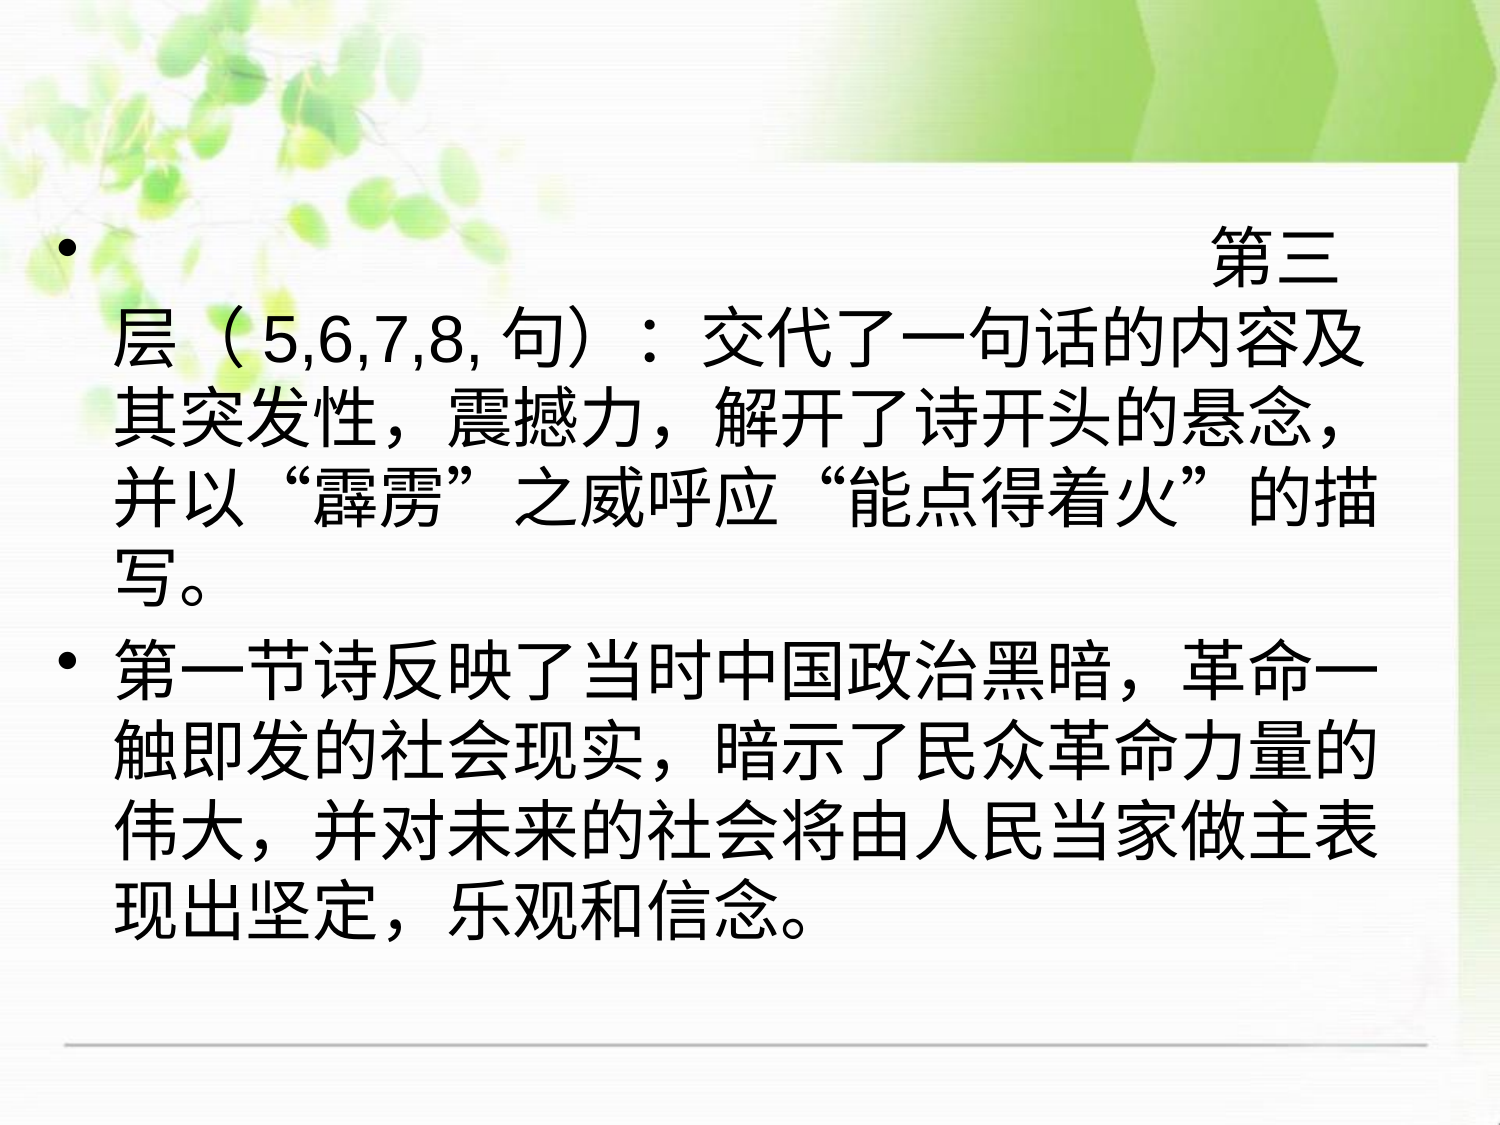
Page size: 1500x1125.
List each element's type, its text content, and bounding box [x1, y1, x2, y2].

list 第三层（5,6,7,8,句）：交代了一句话的内容及其突发性，震撼力，解开了诗开头的悬念，并以“霹雳”之威呼应“能点得着火”的描写。 第一节诗反映了当时中国政治黑暗，革命一触即发的社会现实，暗示了民众革命力量的伟大，并对未来的社会将由人民当家做主表现出坚定，乐观和信念。 [41, 208, 1400, 976]
picture [0, 0, 1500, 1125]
